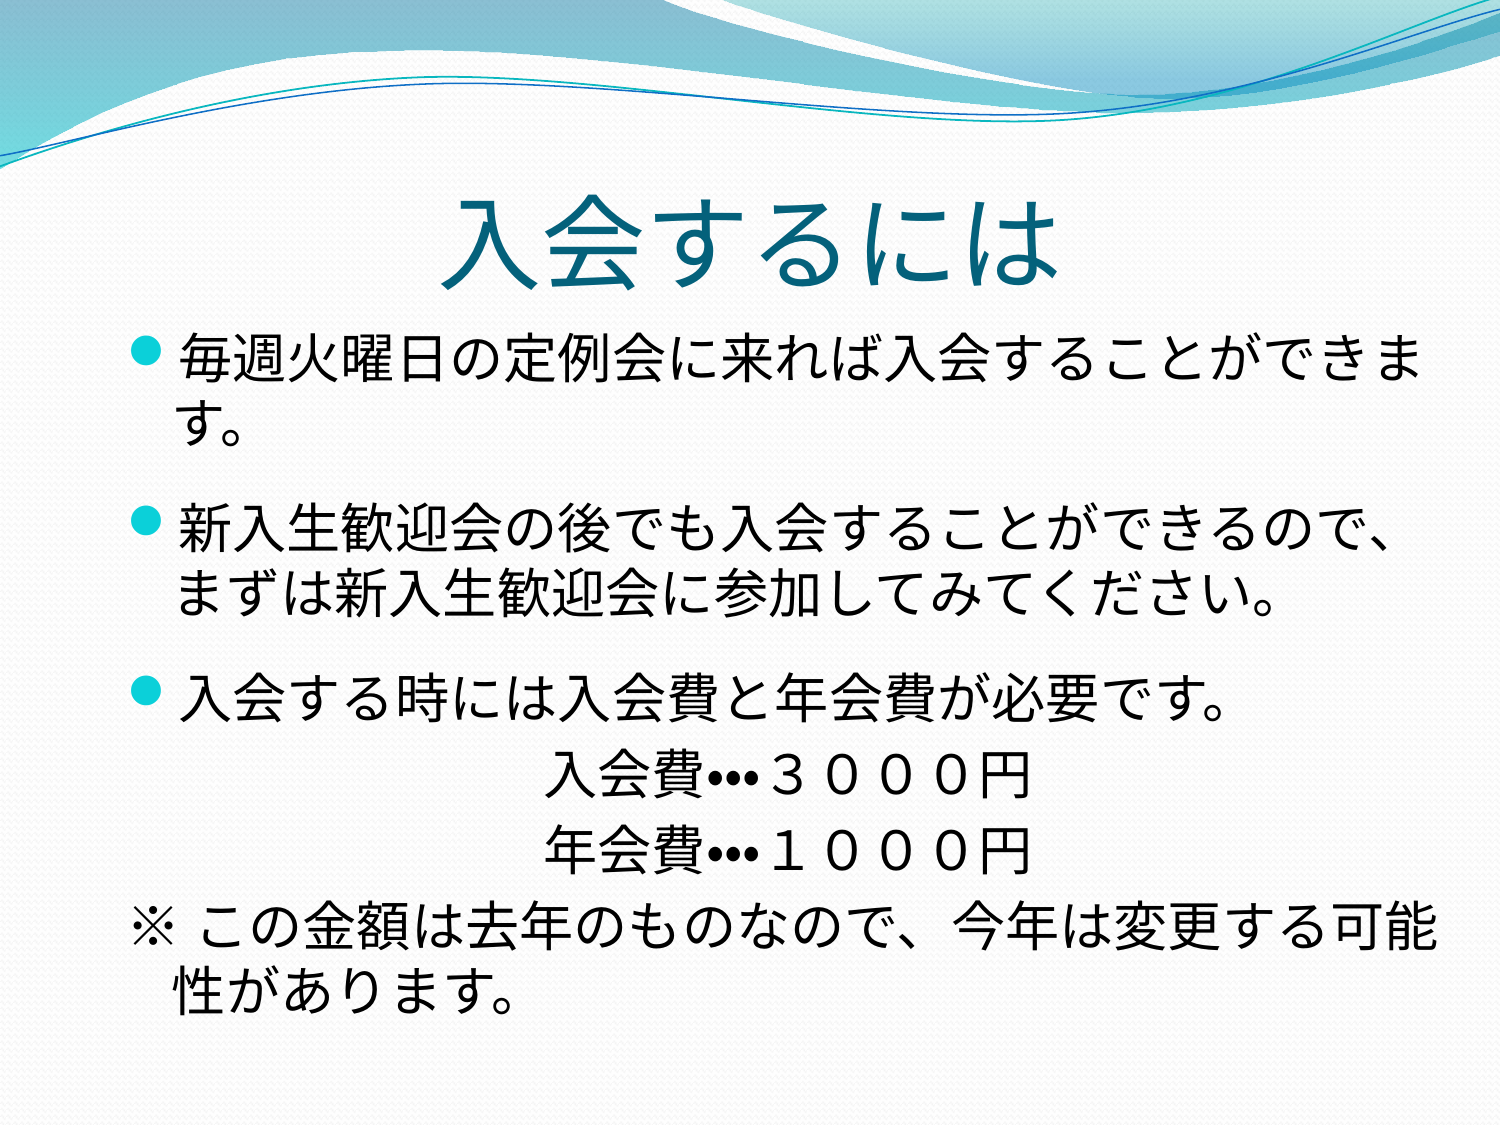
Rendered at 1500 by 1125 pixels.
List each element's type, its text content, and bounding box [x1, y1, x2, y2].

list 毎週火曜日の定例会に来れば入会することができます。 新入生歓迎会の後でも入会することができるので、まずは新入生歓迎会に参加してみてください。 入会する時には入会費と年会費が必要です。 入会費・・・３０００円 年会費・・・１０００円 ※この金額は去年のものなので、今年は変更する可能性があります。 [112, 317, 1465, 1038]
title 入会するには [75, 115, 1425, 303]
